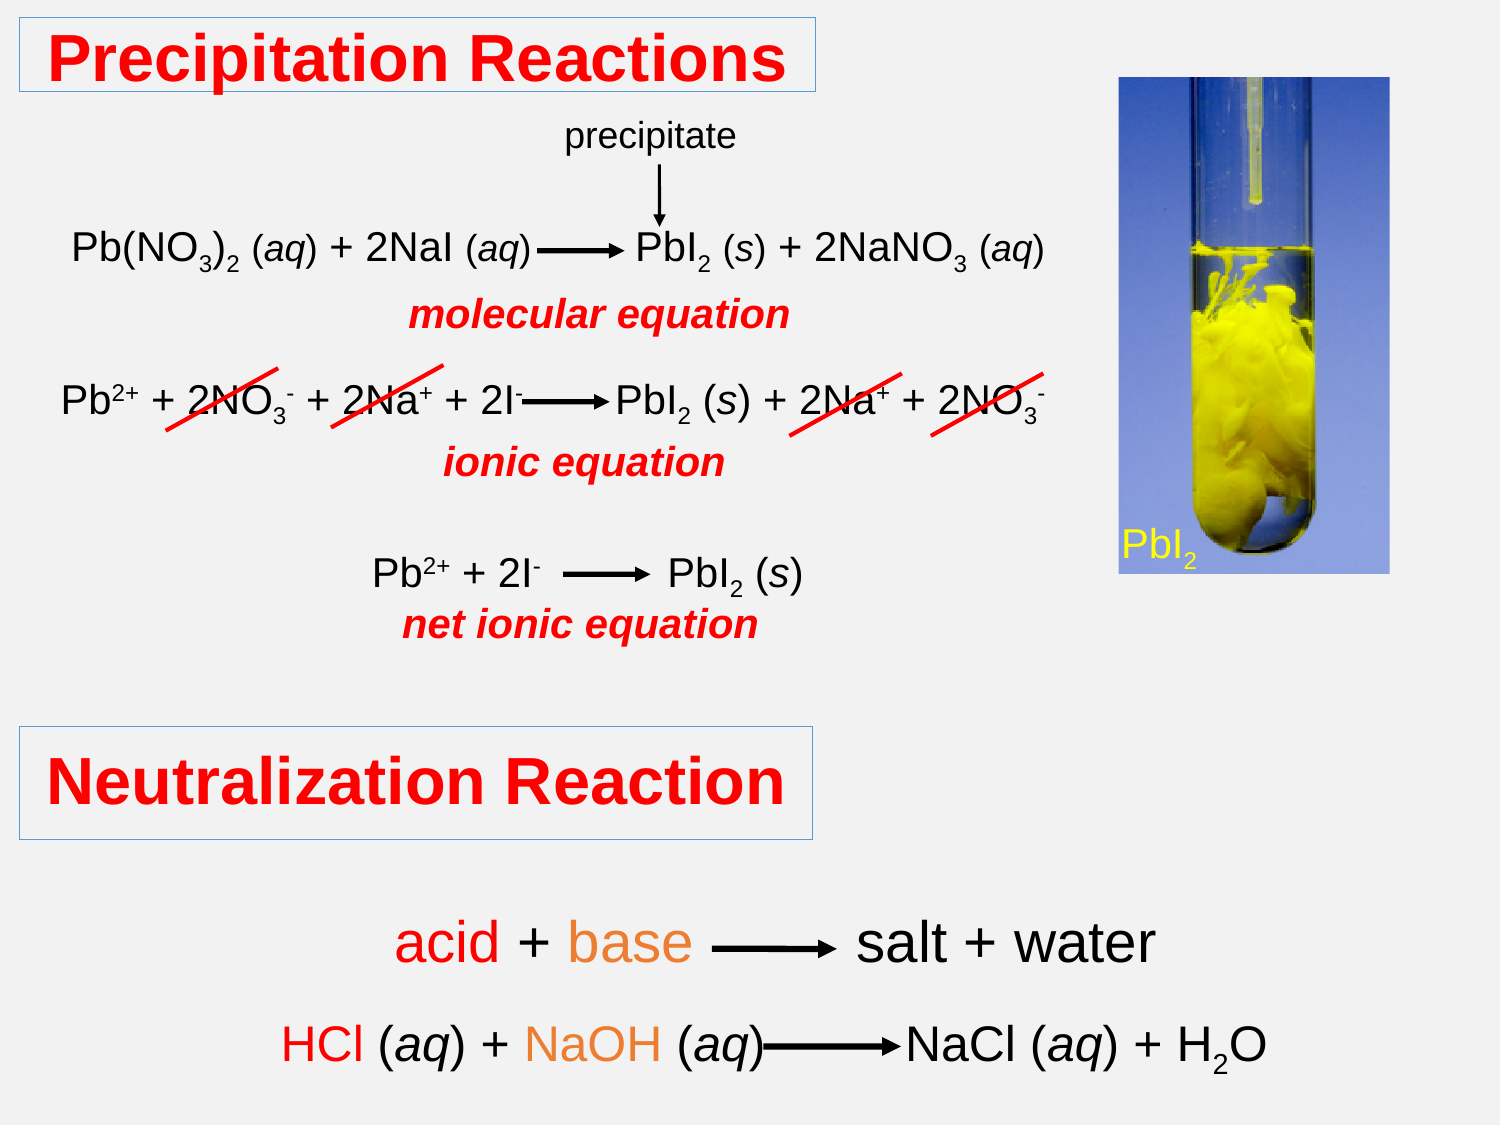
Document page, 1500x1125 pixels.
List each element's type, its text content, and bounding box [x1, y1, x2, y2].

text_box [34, 365, 1073, 431]
text_box ionic equation [428, 431, 741, 493]
text_box Neutralization Reaction [19, 726, 813, 840]
text_box net ionic equation [387, 604, 775, 655]
title Precipitation Reactions [19, 17, 816, 92]
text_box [260, 1004, 1289, 1081]
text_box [379, 896, 1173, 983]
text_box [45, 212, 1072, 279]
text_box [548, 103, 754, 227]
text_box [351, 538, 825, 604]
text_box PbI2 [1106, 509, 1213, 582]
picture [1118, 77, 1390, 574]
text_box molecular equation [393, 279, 806, 345]
